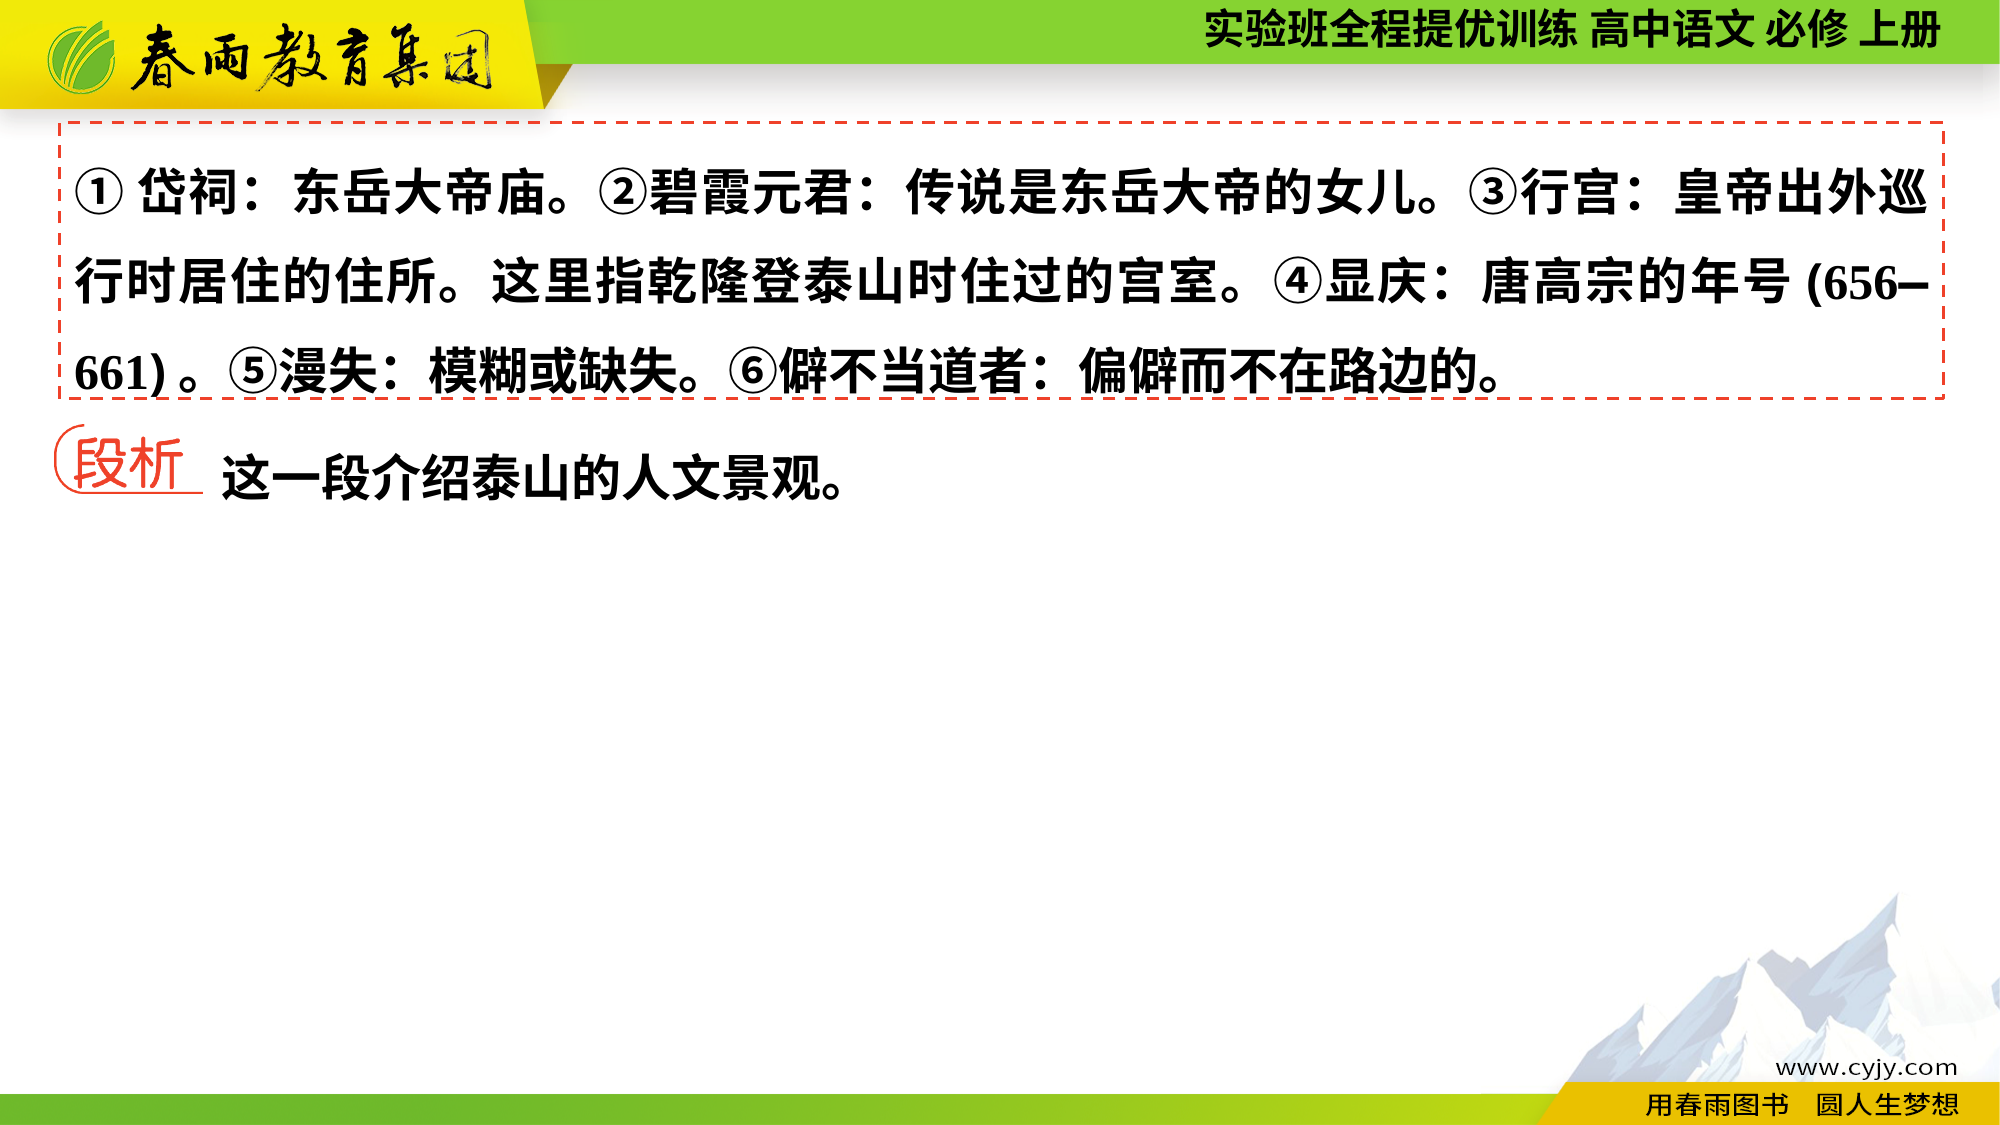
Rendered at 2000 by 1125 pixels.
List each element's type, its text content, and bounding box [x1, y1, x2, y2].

picture [0, 0, 2000, 1125]
list ①岱祠：东岳大帝庙。②碧霞元君：传说是东岳大帝的女儿。③行宫：皇帝出外巡行时居住的住所。这里指乾隆登泰山时住过的宫室。④显庆：唐高宗的年号(656—661)。⑤漫失：模糊或缺失。⑥僻不当道者：偏僻而不在路边的。 [59, 122, 1944, 399]
text_box 这一段介绍泰山的人文景观。 [59, 408, 1944, 514]
